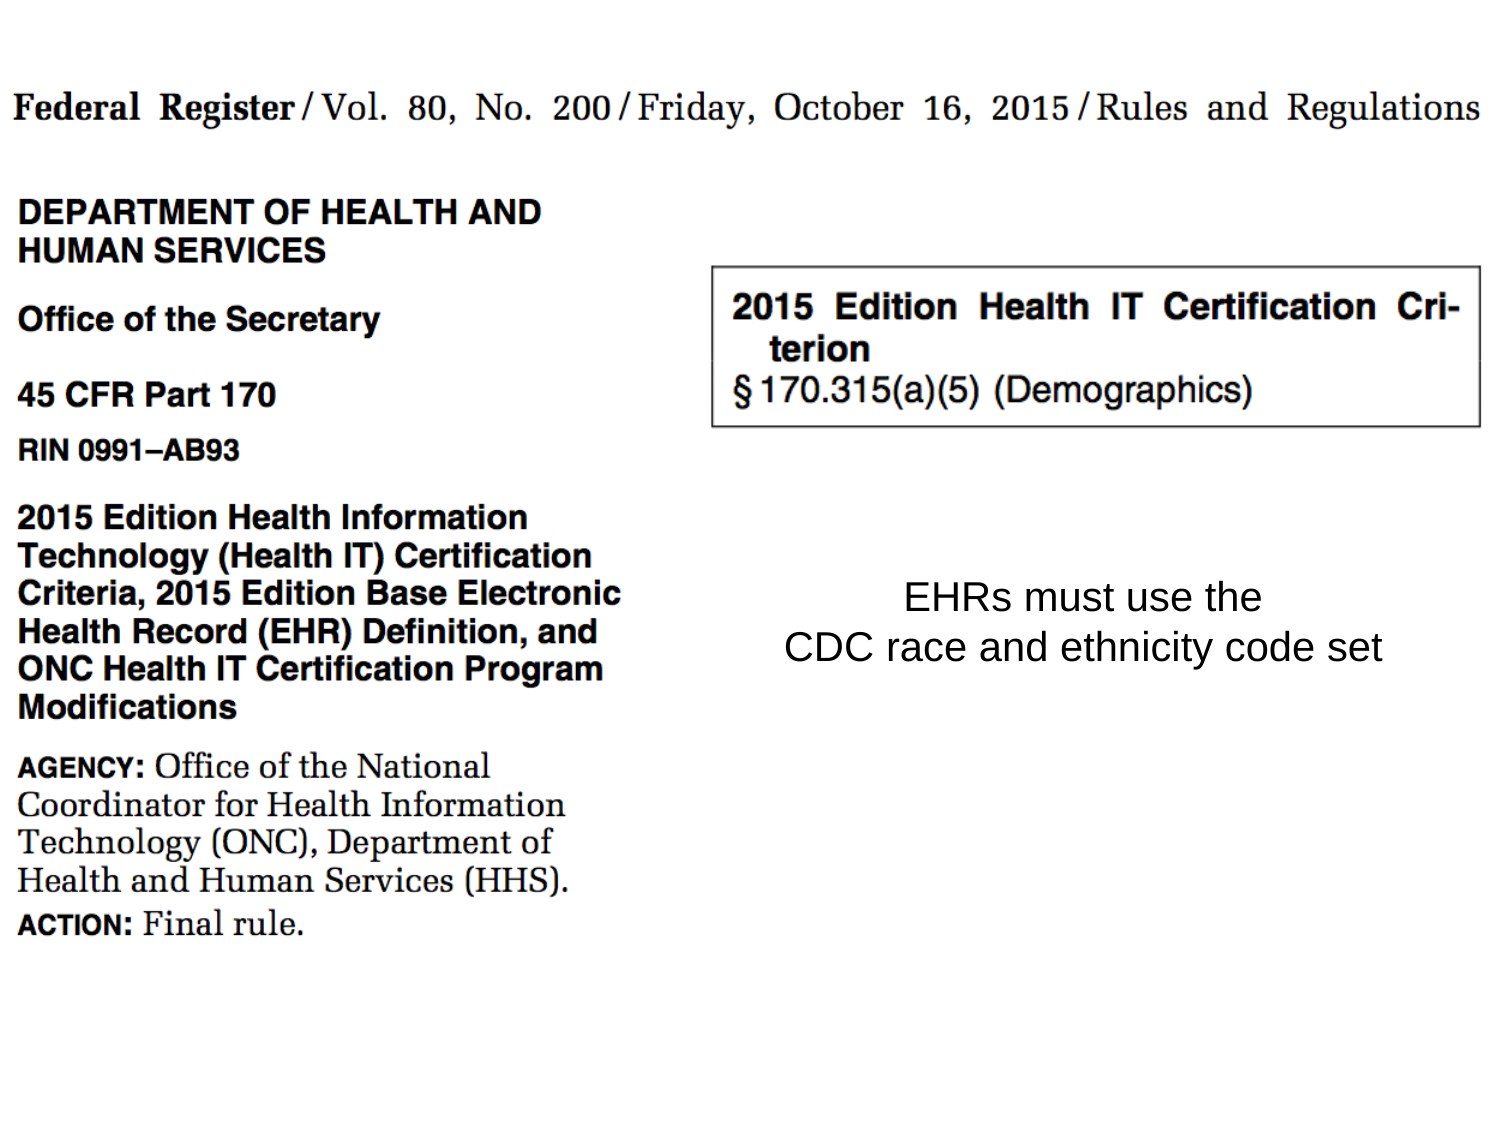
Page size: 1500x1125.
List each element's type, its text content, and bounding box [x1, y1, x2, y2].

picture [0, 68, 1500, 135]
picture [700, 257, 1500, 450]
text_box EHRs must use the CDC race and ethnicity code set [768, 562, 1410, 678]
picture [0, 181, 648, 952]
